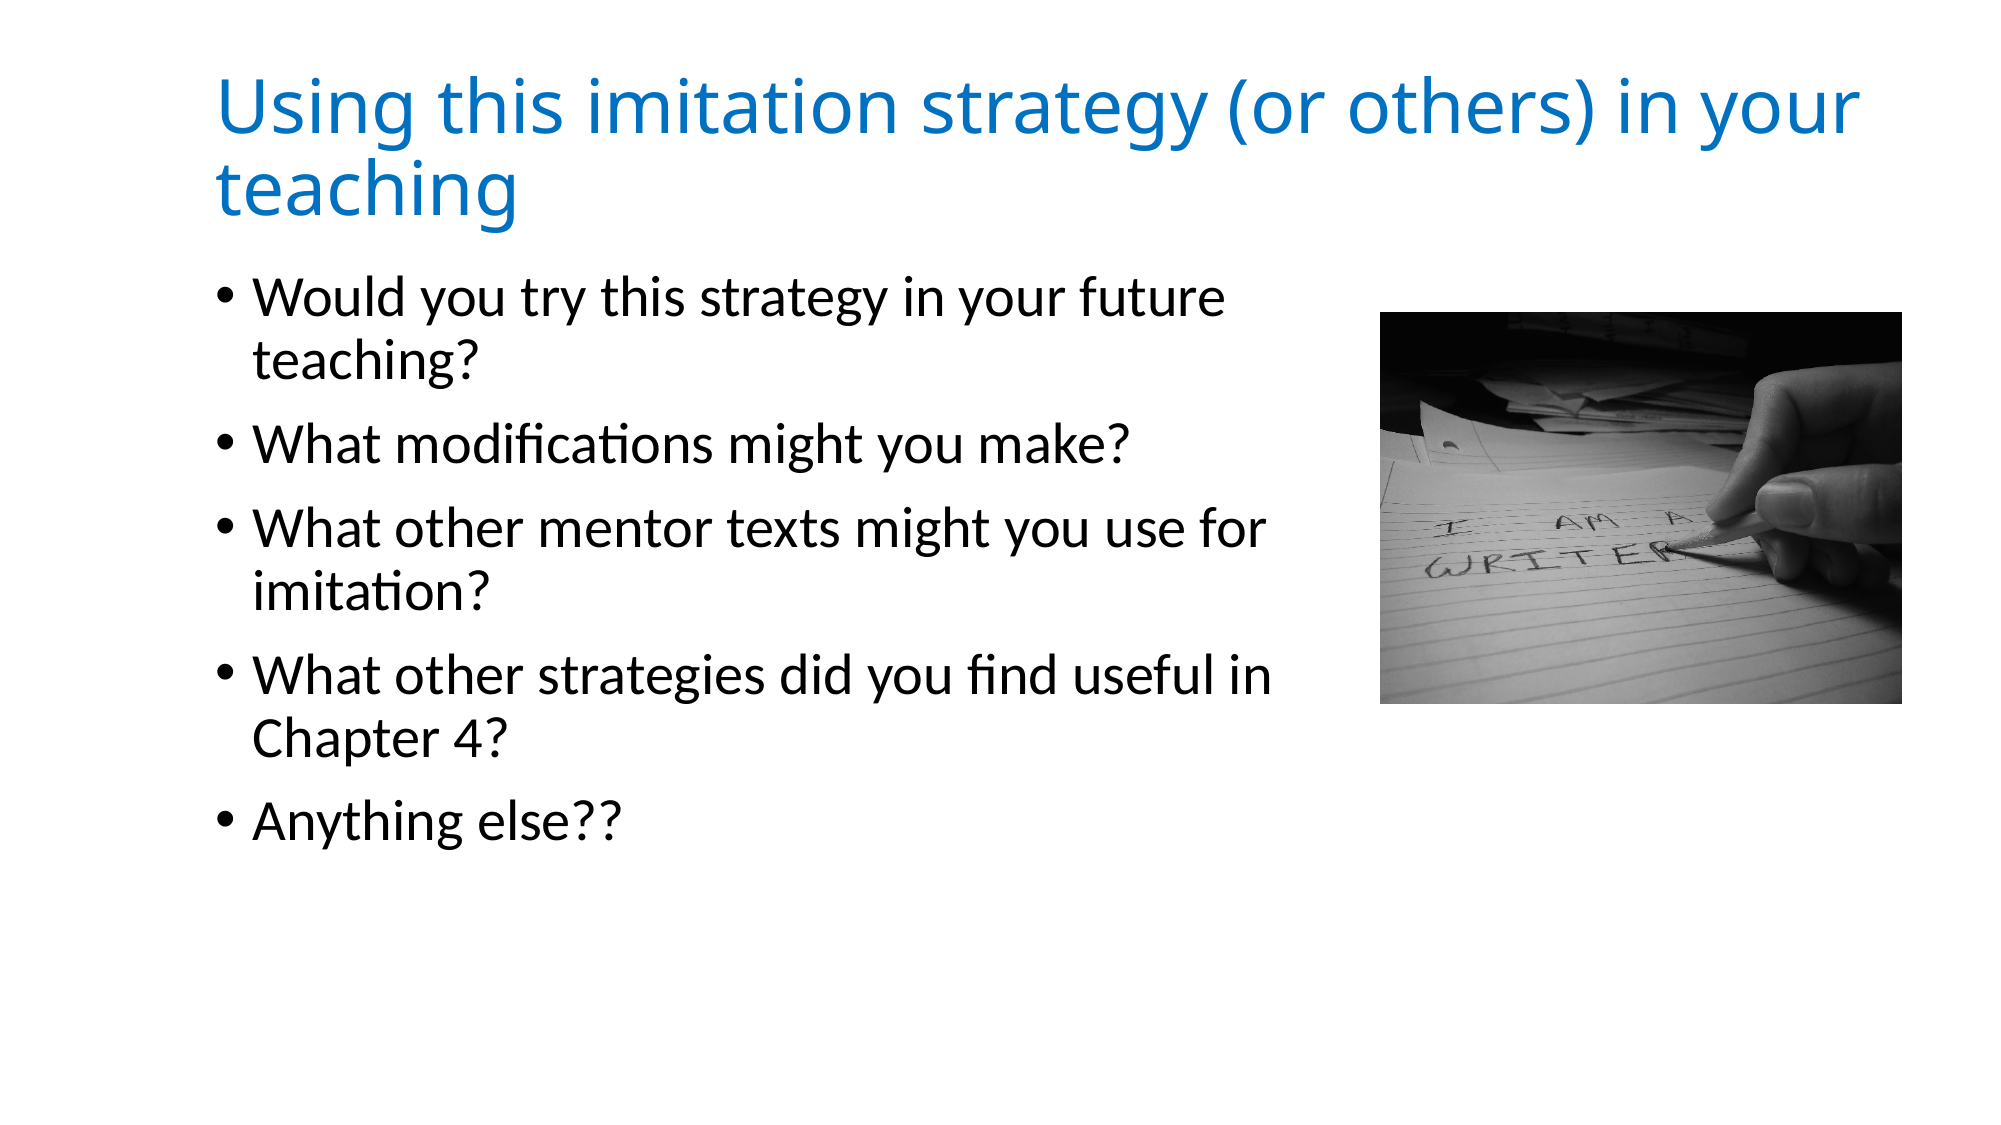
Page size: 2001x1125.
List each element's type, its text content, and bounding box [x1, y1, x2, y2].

title Using this imitation strategy (or others) in your teaching [200, 41, 1926, 259]
list Would you try this strategy in your future teaching? What modifications might you make? What other mentor texts might you use for imitation? What other strategies did you find useful in Chapter 4? Anything else?? [200, 259, 1308, 973]
picture [1380, 312, 1902, 704]
